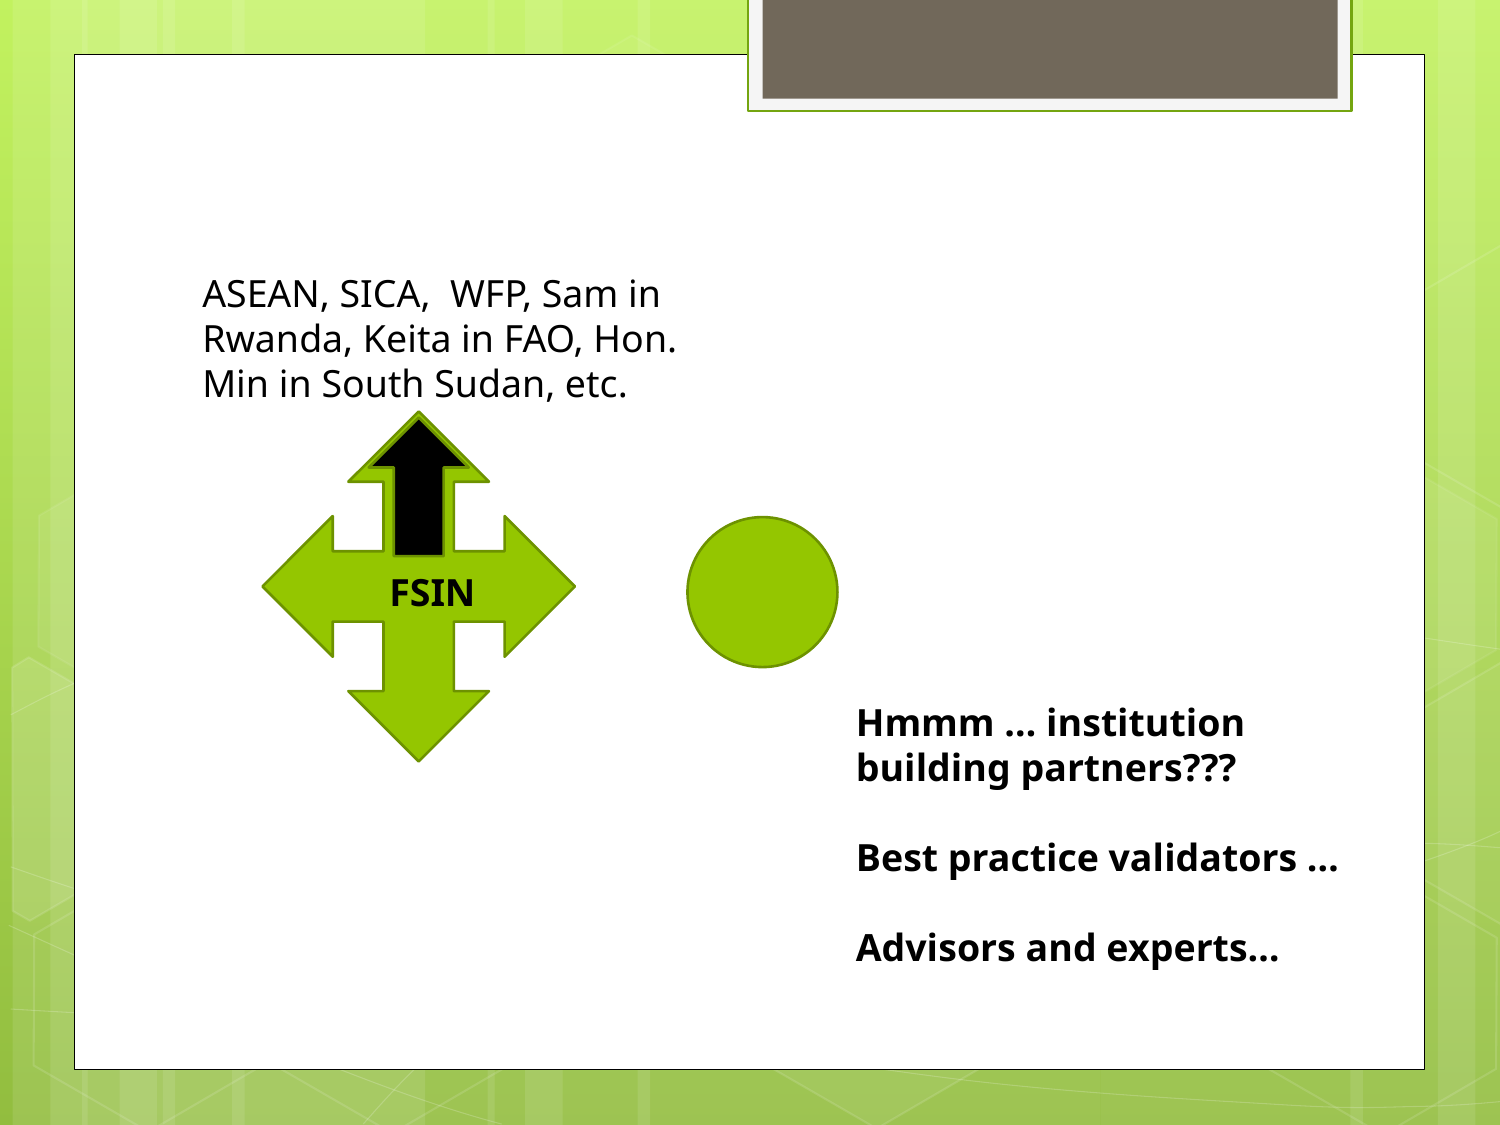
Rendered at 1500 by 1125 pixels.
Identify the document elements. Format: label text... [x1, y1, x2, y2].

text_box [686, 515, 839, 669]
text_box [262, 411, 576, 762]
text_box ASEAN, SICA, WFP, Sam in Rwanda, Keita in FAO, Hon. Min in South Sudan, etc. [187, 262, 713, 413]
text_box Hmmm … institution building partners??? Best practice validators … Advisors and experts… [841, 691, 1388, 977]
